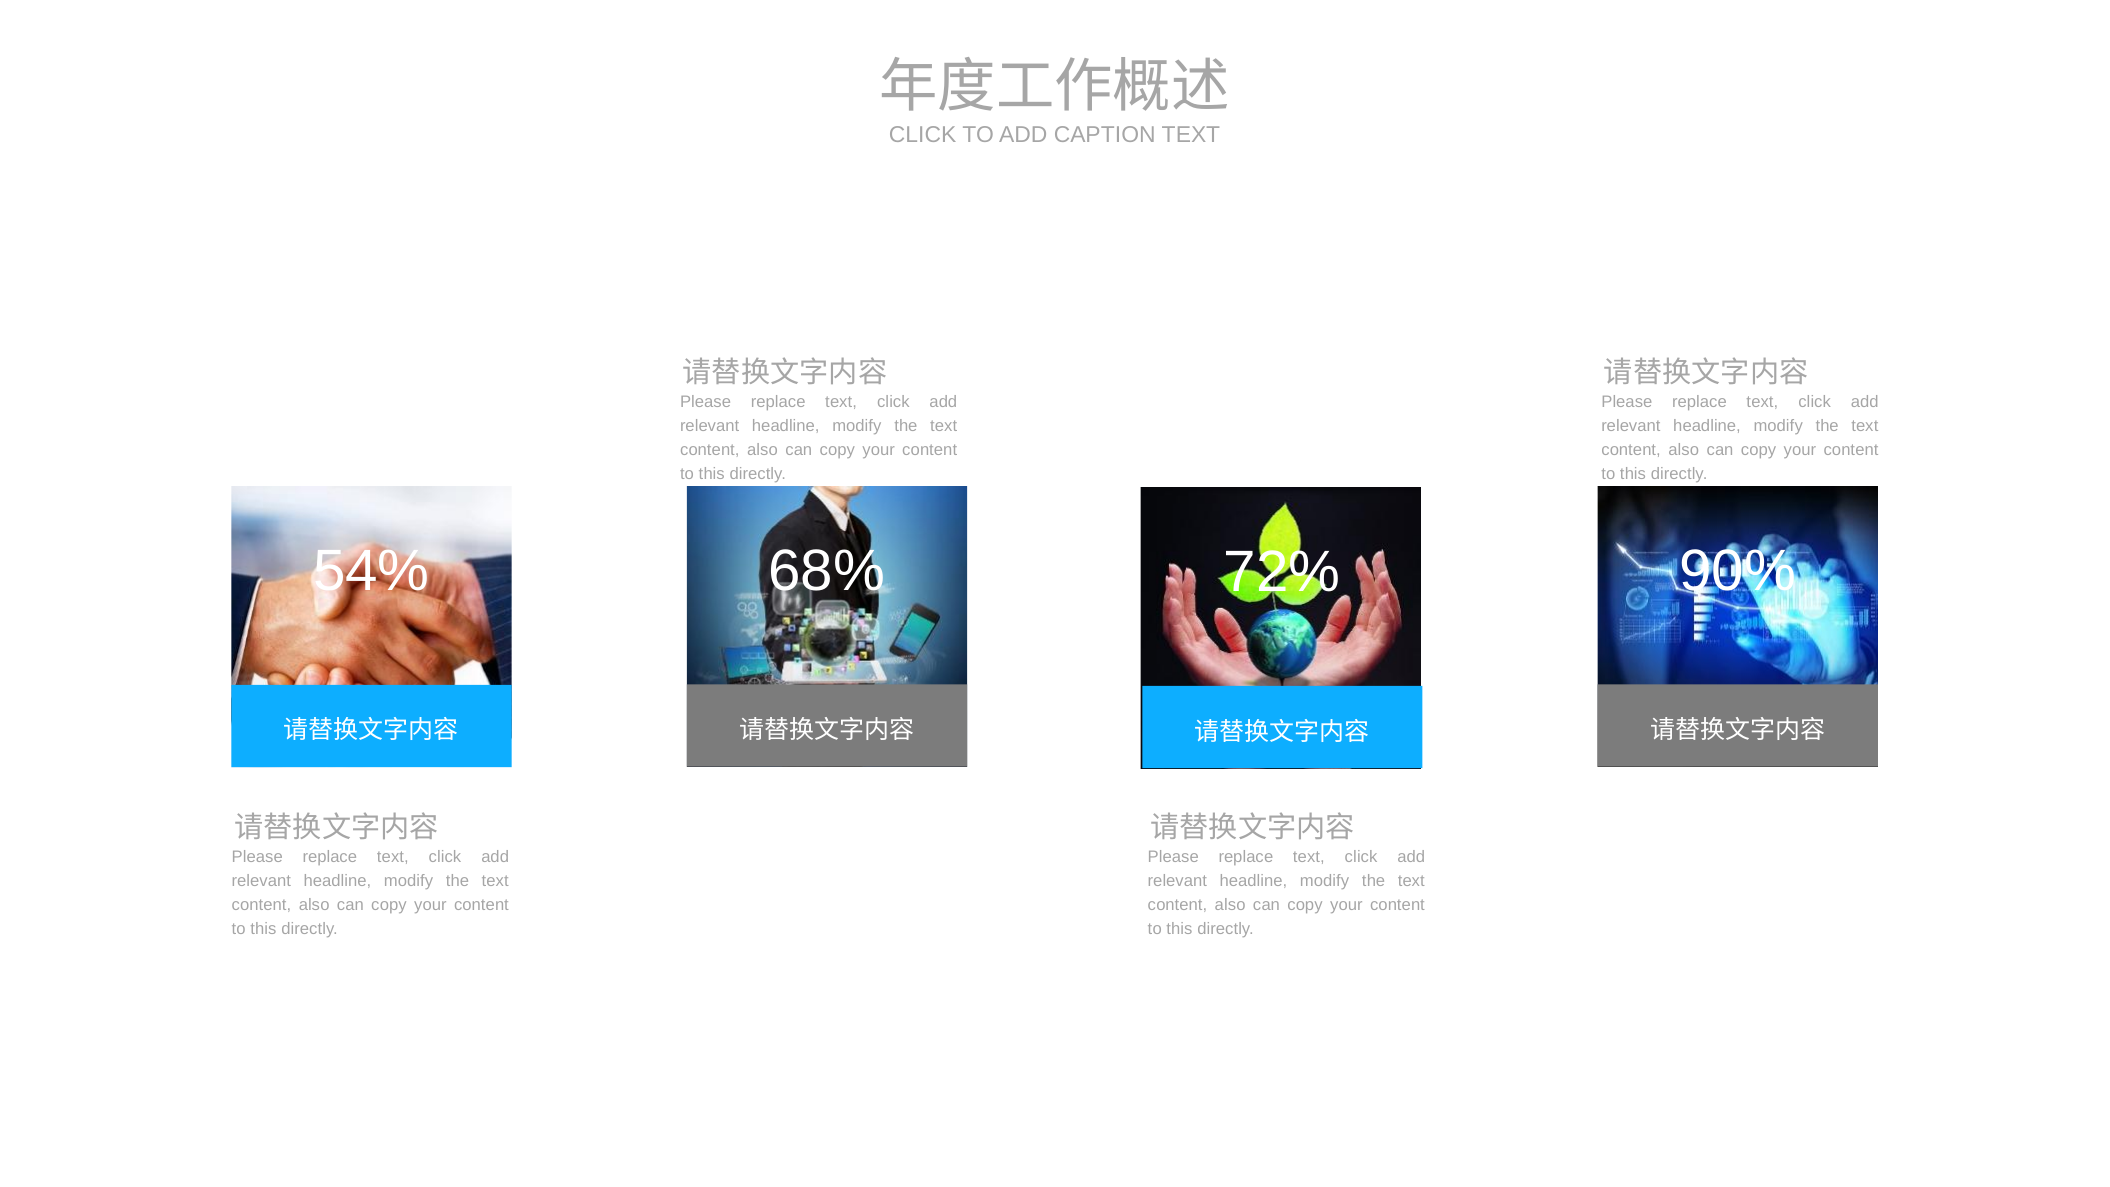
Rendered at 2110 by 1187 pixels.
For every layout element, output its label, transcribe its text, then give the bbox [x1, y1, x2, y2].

text_box 请替换文字内容 [667, 338, 903, 396]
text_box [686, 486, 968, 767]
text_box CLICK TO ADD CAPTION TEXT [865, 119, 1245, 147]
text_box Please replace text, click add relevant headline, modify the text content, also can copy your content to this directly. [1586, 379, 1894, 491]
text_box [1597, 486, 1878, 767]
text_box 年度工作概述 [865, 48, 1245, 119]
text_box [231, 486, 512, 768]
text_box 请替换文字内容 [1589, 338, 1824, 396]
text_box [1140, 487, 1423, 769]
text_box 请替换文字内容 [1135, 793, 1371, 851]
text_box 请替换文字内容 [219, 793, 454, 851]
text_box Please replace text, click add relevant headline, modify the text content, also can copy your content to this directly. [216, 834, 524, 946]
text_box Please replace text, click add relevant headline, modify the text content, also can copy your content to this directly. [1132, 834, 1441, 946]
text_box Please replace text, click add relevant headline, modify the text content, also can copy your content to this directly. [665, 379, 973, 491]
